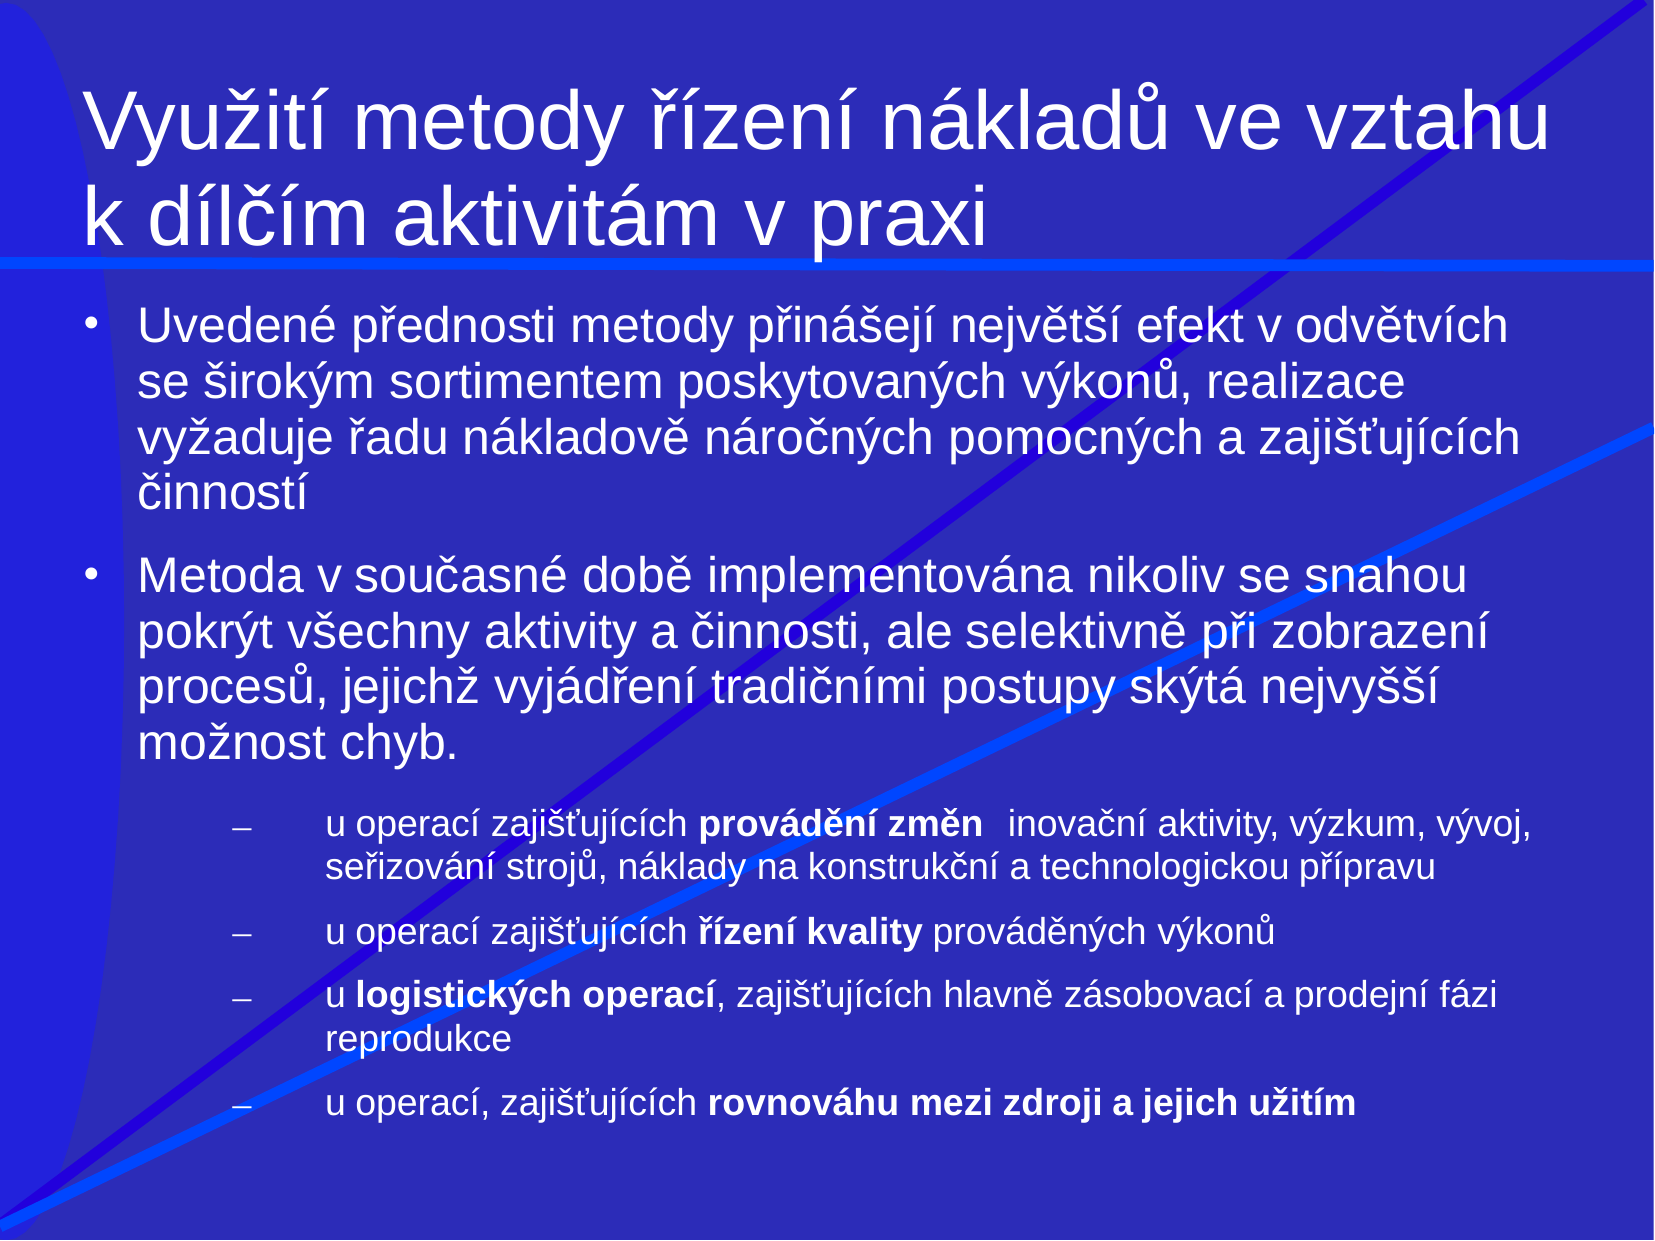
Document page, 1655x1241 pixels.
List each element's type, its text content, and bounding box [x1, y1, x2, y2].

text_box – [230, 1078, 254, 1124]
text_box u operací zajišťujících provádění změn inovační aktivity, výzkum, vývoj, seřizování strojů, náklady na konstrukční a technologickou přípravu u operací zajišťujících řízení kvality prováděných výkonů u logistických operací, zajišťujících hlavně zásobovací a prodejní fázi reprodukce u operací, zajišťujících rovnováhu mezi zdroji a jejich užitím [323, 800, 1535, 1124]
text_box – [230, 800, 254, 846]
title Využití metody řízení nákladů ve vztahu k dílčím aktivitám v praxi [80, 69, 1574, 277]
text_box – – [230, 907, 254, 1018]
text_box Uvedené přednosti metody přinášejí největší efekt v odvětvích se širokým sortimentem poskytovaných výkonů, realizace vyžaduje řadu nákladově náročných pomocných a zajišťujících činností Metoda v současné době implementována nikoliv se snahou pokrýt všechny aktivity a činnosti, ale selektivně při zobrazení procesů, jejichž vyjádření tradičními postupy skýtá nejvyšší možnost chyb. [80, 296, 1528, 771]
